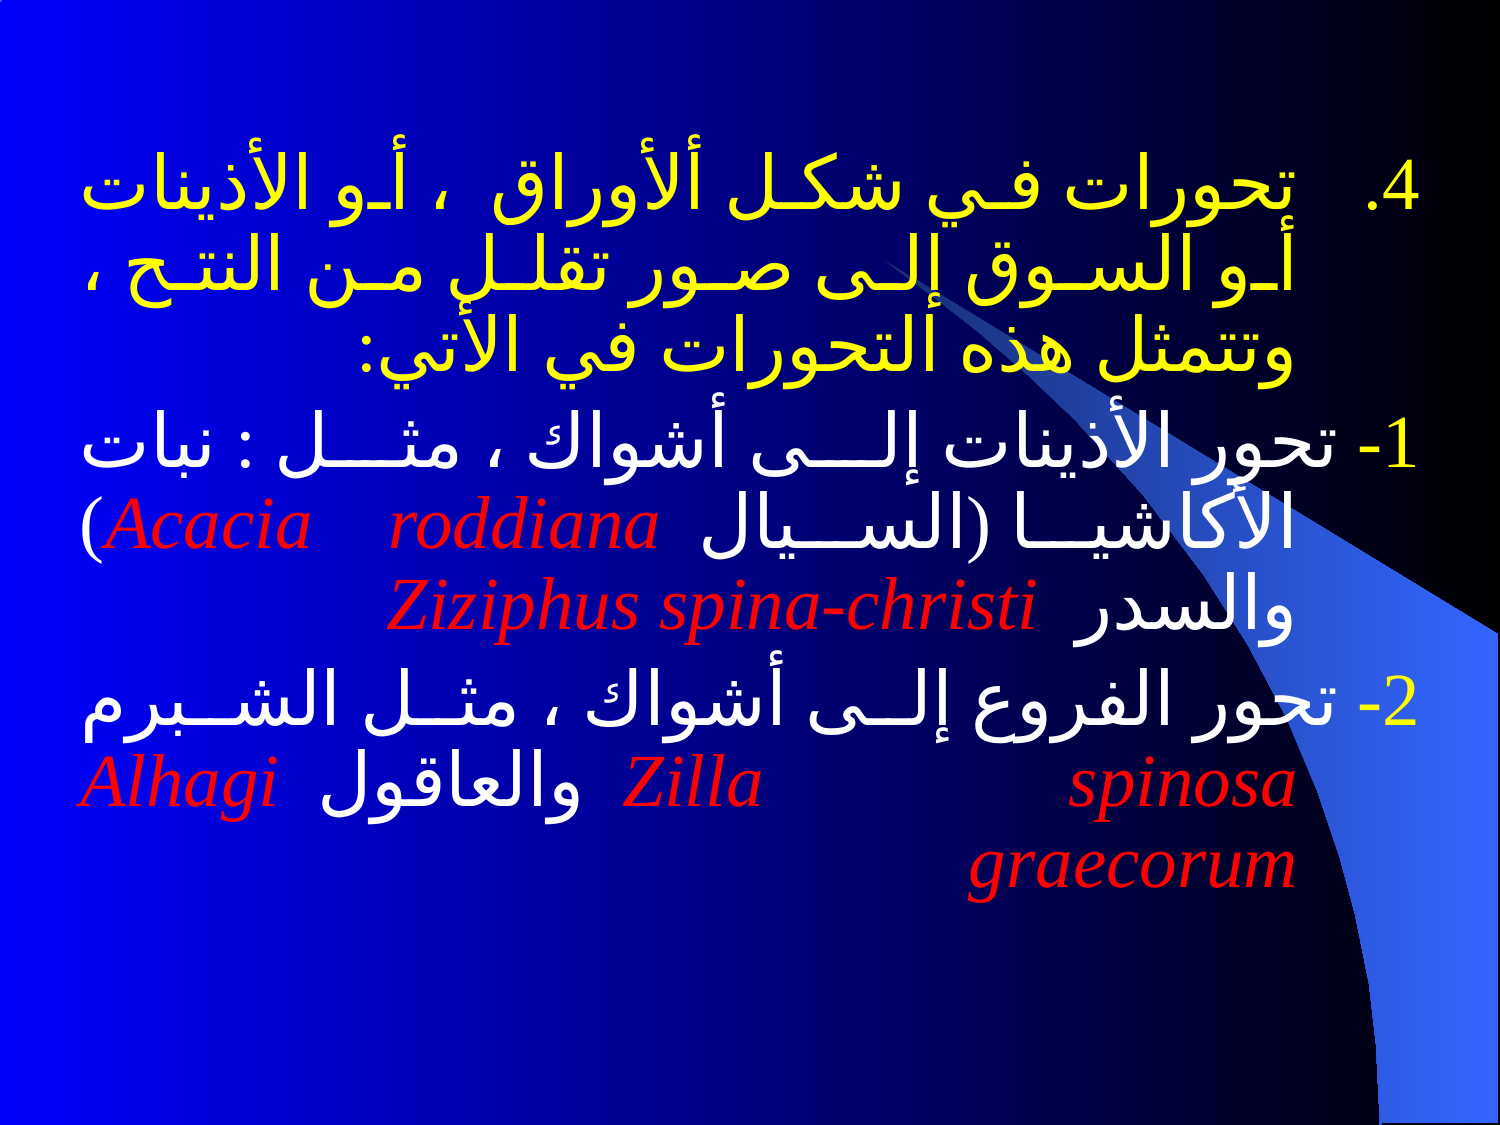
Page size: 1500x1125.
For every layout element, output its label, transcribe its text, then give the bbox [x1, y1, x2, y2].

list تحورات في شكل ألأوراق ، أو الأذينات أو السوق إلى صور تقلل من النتح ، وتتمثل هذه التحورات في الأتي: 1- تحور الأذينات إلى أشواك ، مثل : نبات الأكاشيا (السيال Acacia roddiana) والسدر Ziziphus spina-christi 2- تحور الفروع إلى أشواك ، مثل الشبرم Zilla spinosa والعاقول Alhagi graecorum [49, 137, 1451, 1076]
